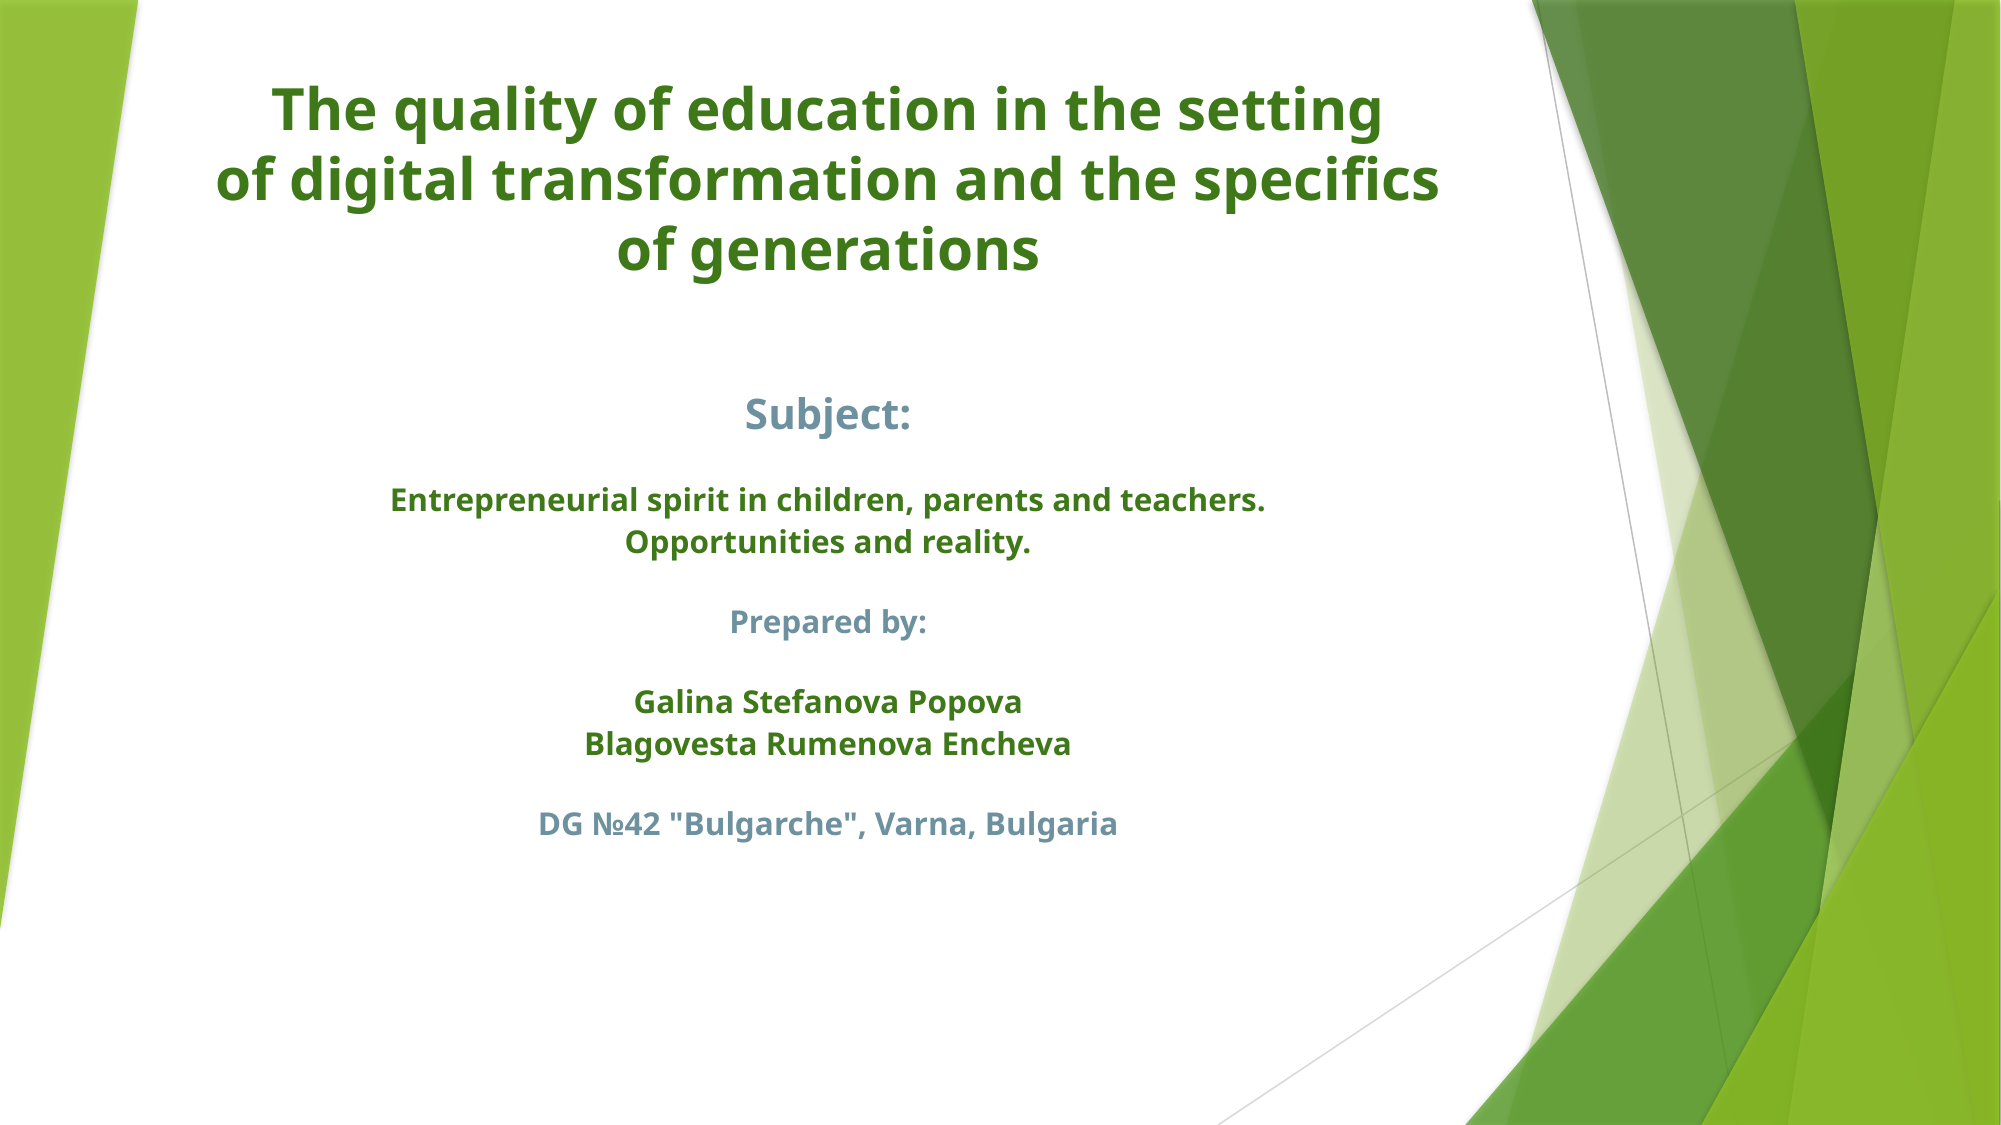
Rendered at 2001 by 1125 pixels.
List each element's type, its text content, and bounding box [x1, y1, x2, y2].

title The quality of education in the setting of digital transformation and the specifics of generations [15, 25, 1642, 290]
subtitle Subject: Entrepreneurial spirit in children, parents and teachers. Opportunities and reality. Prepared by: Galina Stefanova Popova Blagovesta Rumenova Encheva DG №42 "Bulgarche", Varna, Bulgaria [84, 315, 1573, 949]
